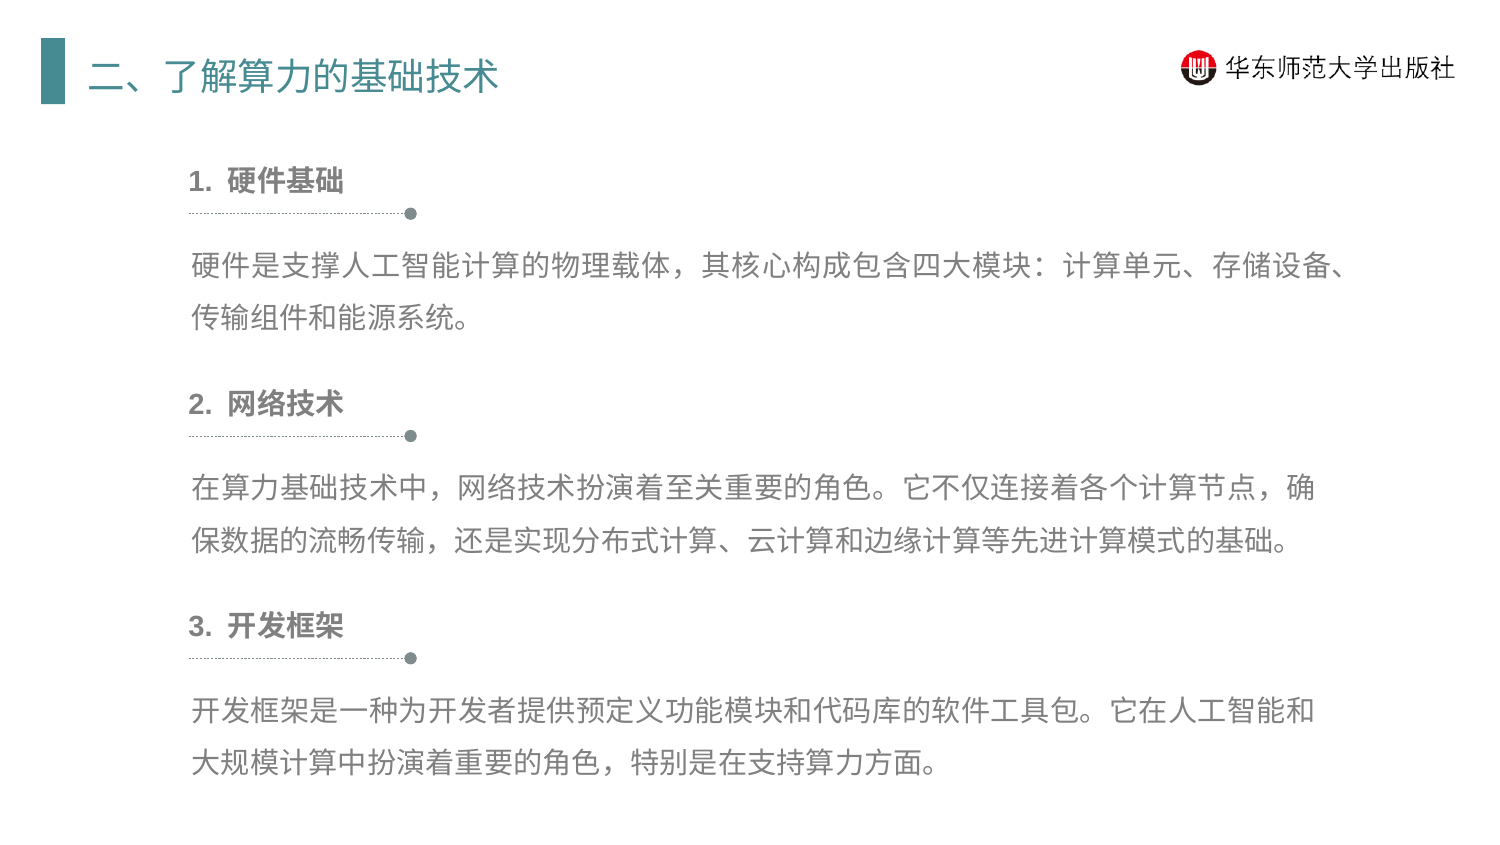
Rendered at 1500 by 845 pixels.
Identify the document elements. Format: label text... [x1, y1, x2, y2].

text_box 二、了解算力的基础技术 [76, 47, 615, 104]
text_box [176, 155, 1377, 338]
picture [1181, 38, 1485, 86]
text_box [176, 377, 1331, 566]
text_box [176, 599, 1331, 789]
